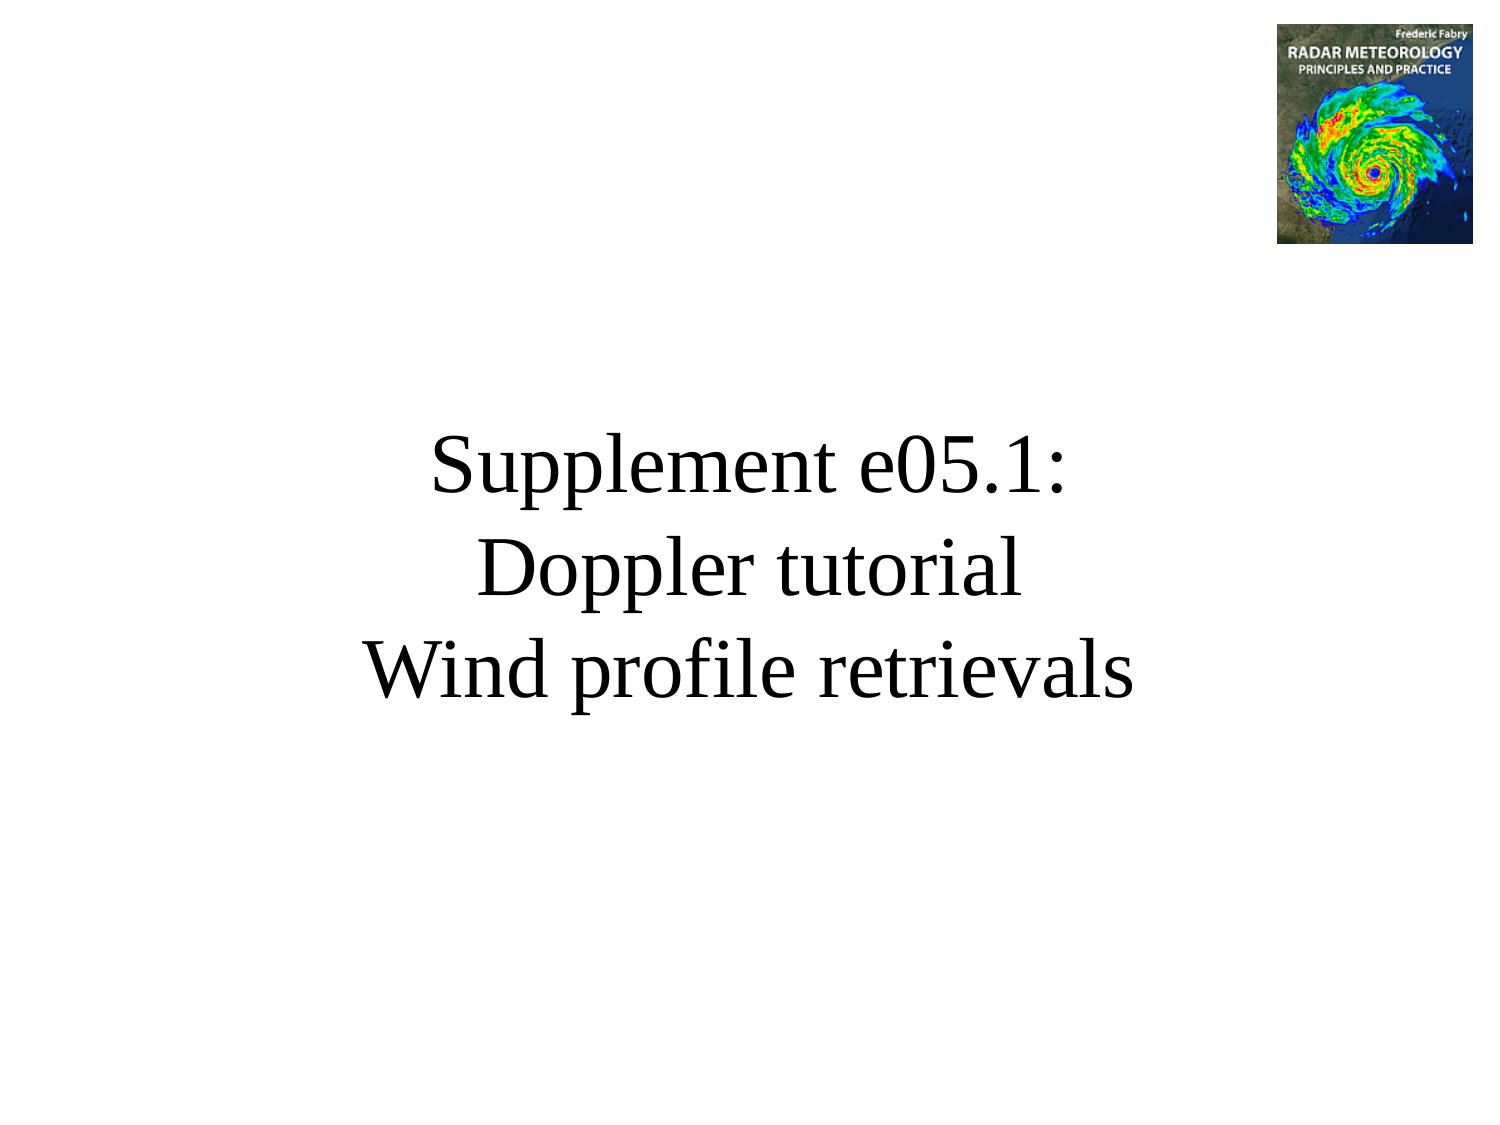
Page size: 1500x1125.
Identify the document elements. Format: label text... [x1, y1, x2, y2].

picture [1277, 24, 1473, 244]
title Supplement e05.1: Doppler tutorial Wind profile retrievals [112, 399, 1388, 723]
